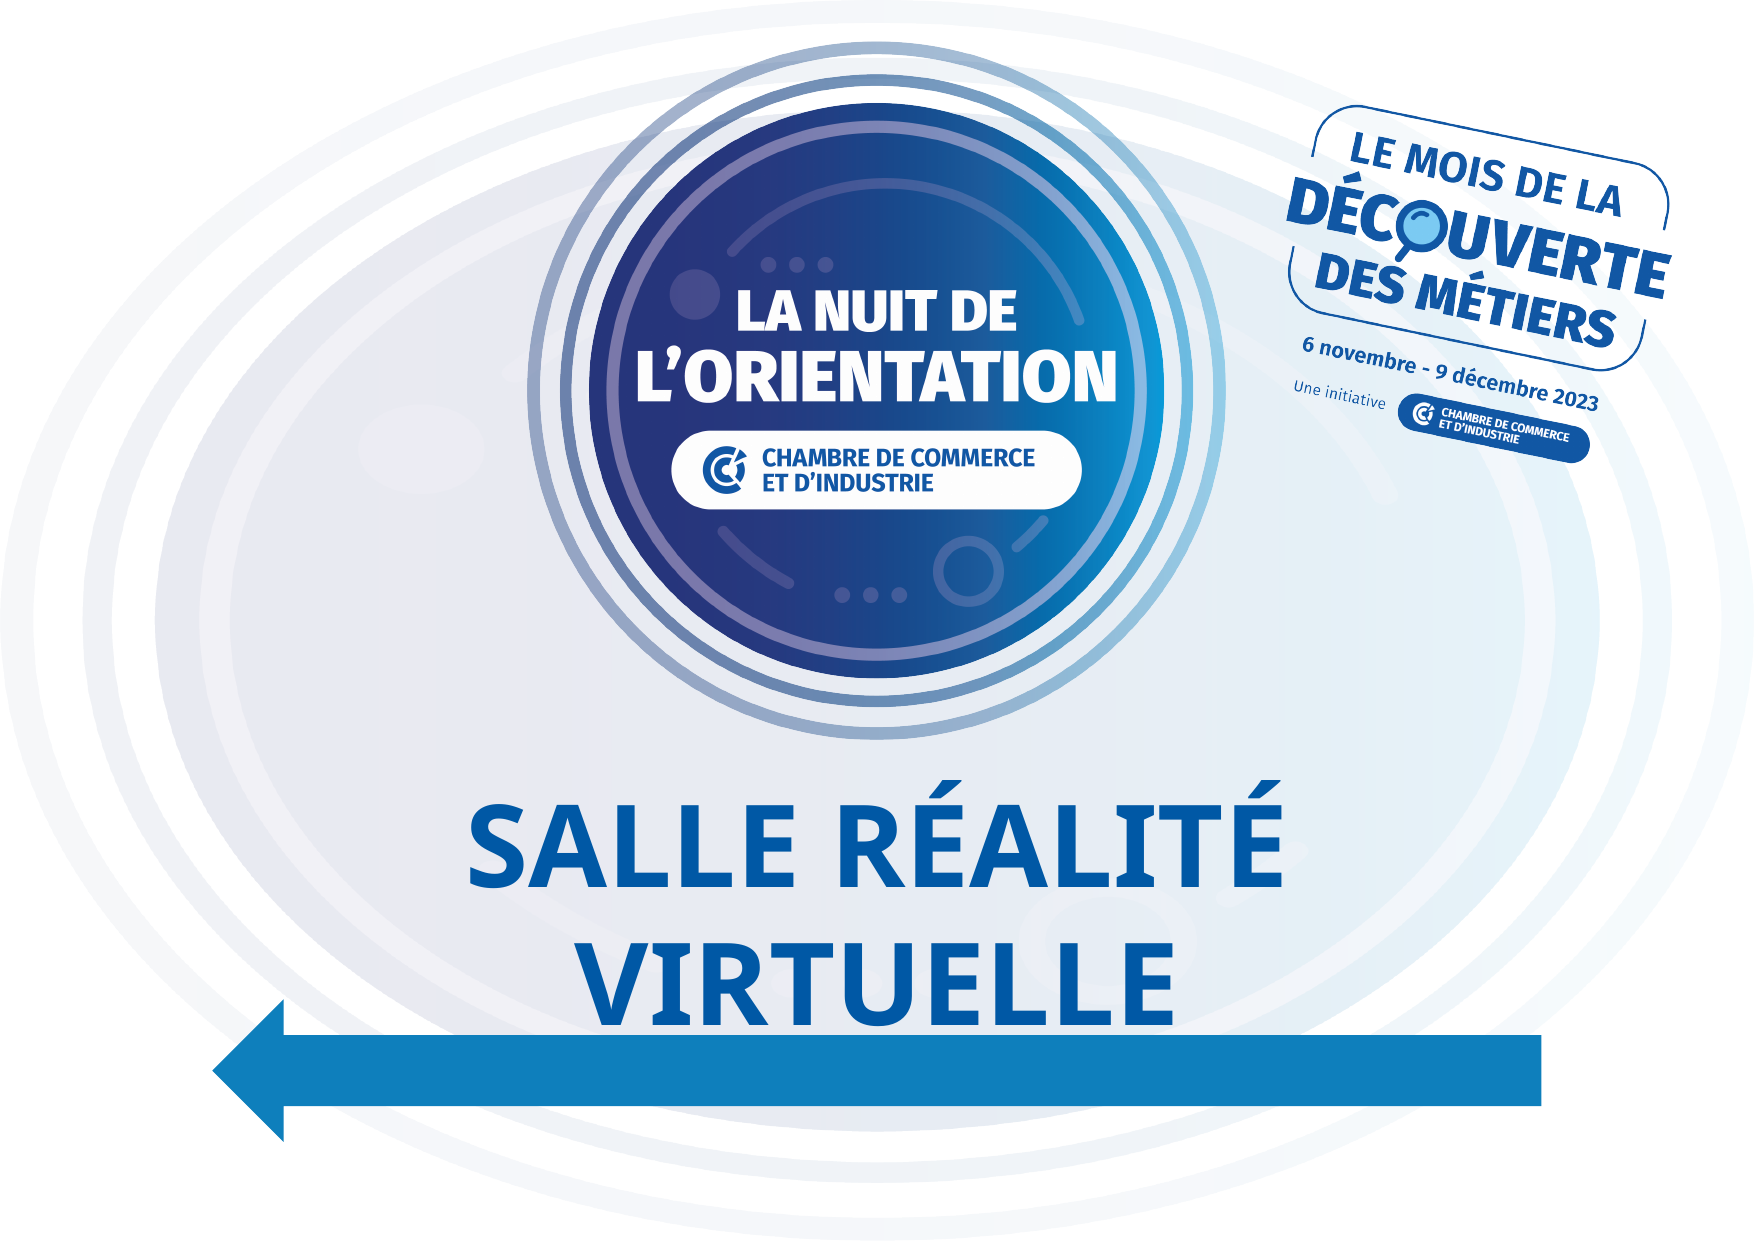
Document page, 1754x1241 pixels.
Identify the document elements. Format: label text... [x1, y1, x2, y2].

text_box SALLE RÉALITÉ VIRTUELLE [168, 765, 1586, 1056]
text_box [210, 1056, 1543, 1145]
picture [1250, 95, 1688, 474]
picture [527, 41, 1227, 740]
